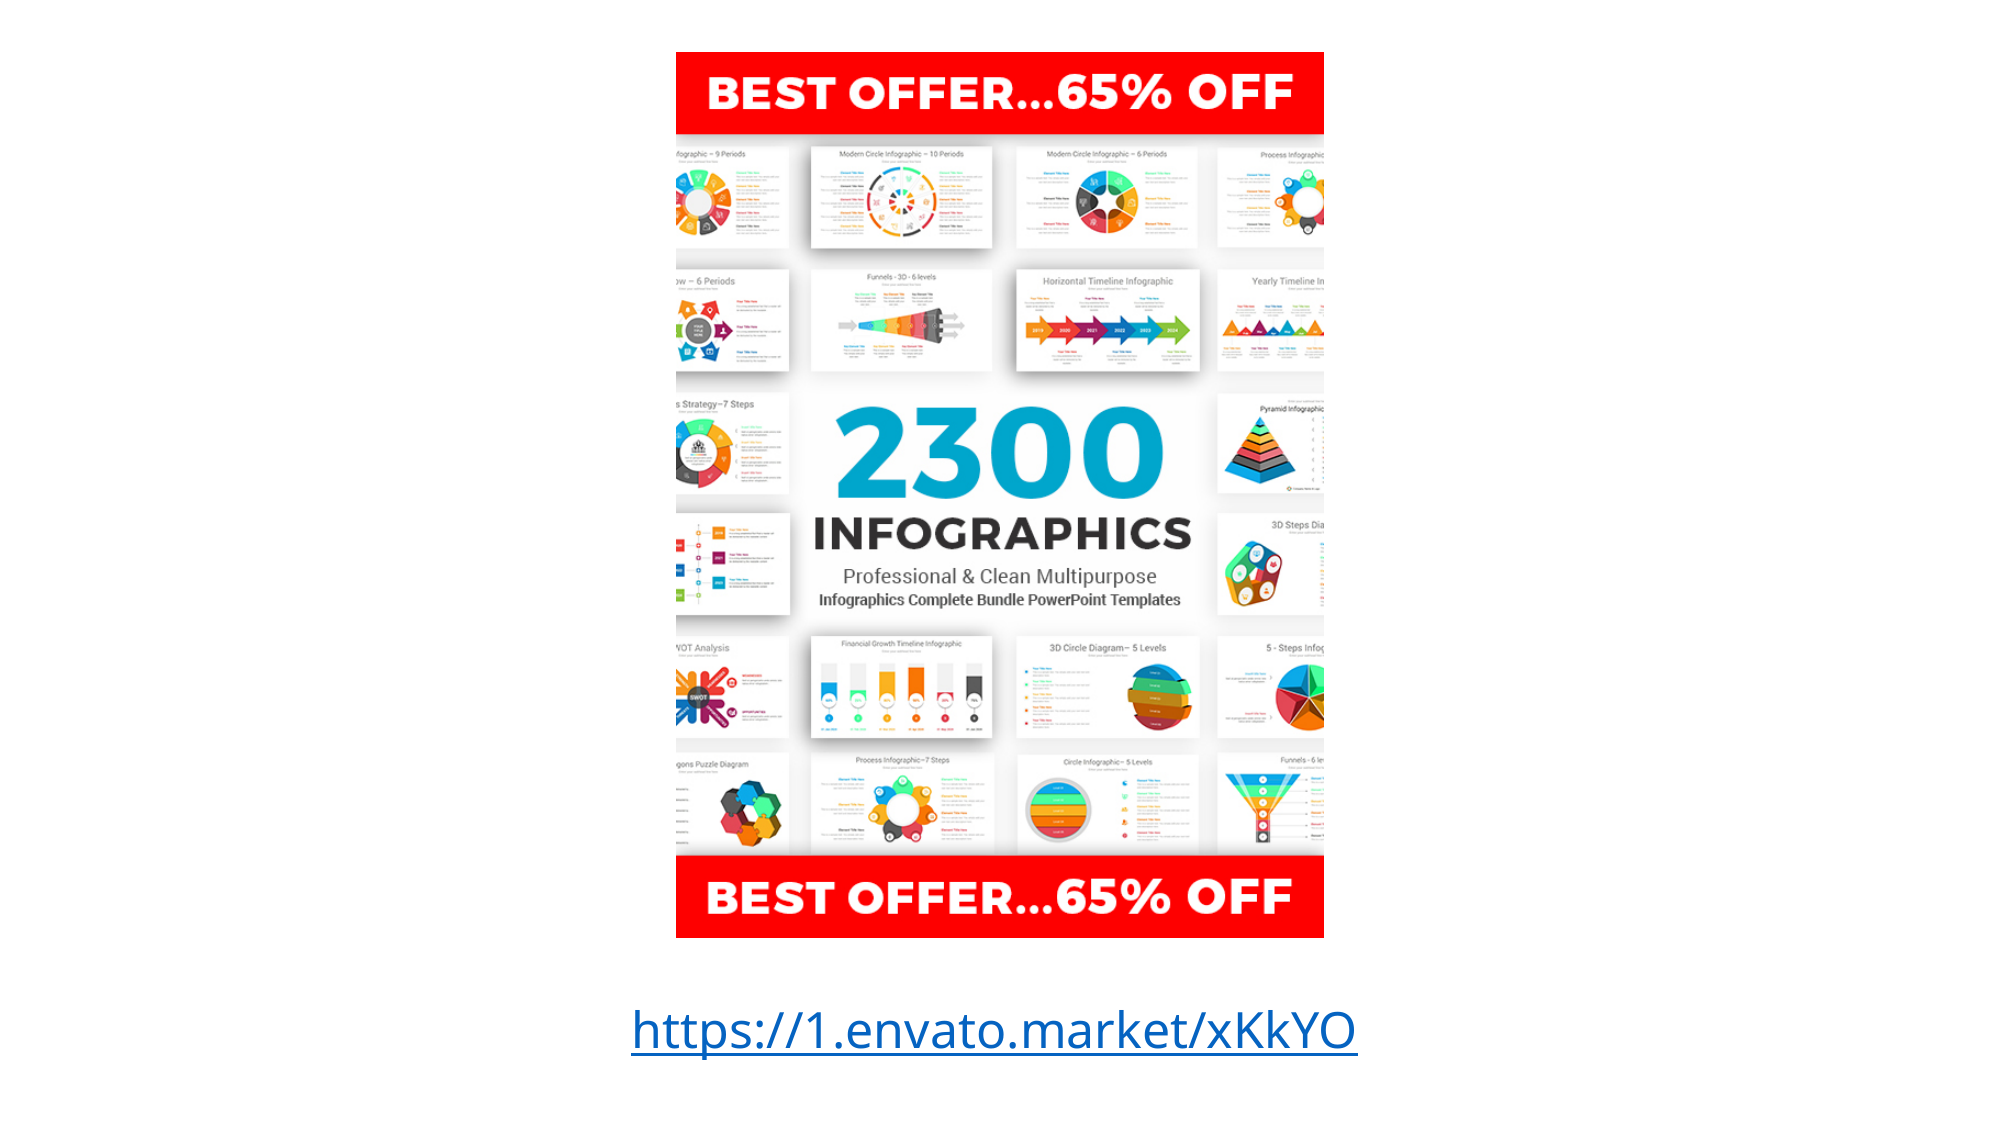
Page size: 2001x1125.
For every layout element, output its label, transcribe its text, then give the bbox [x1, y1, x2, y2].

picture [676, 52, 1324, 938]
text_box https://1.envato.market/xKkYO [616, 991, 1373, 1075]
